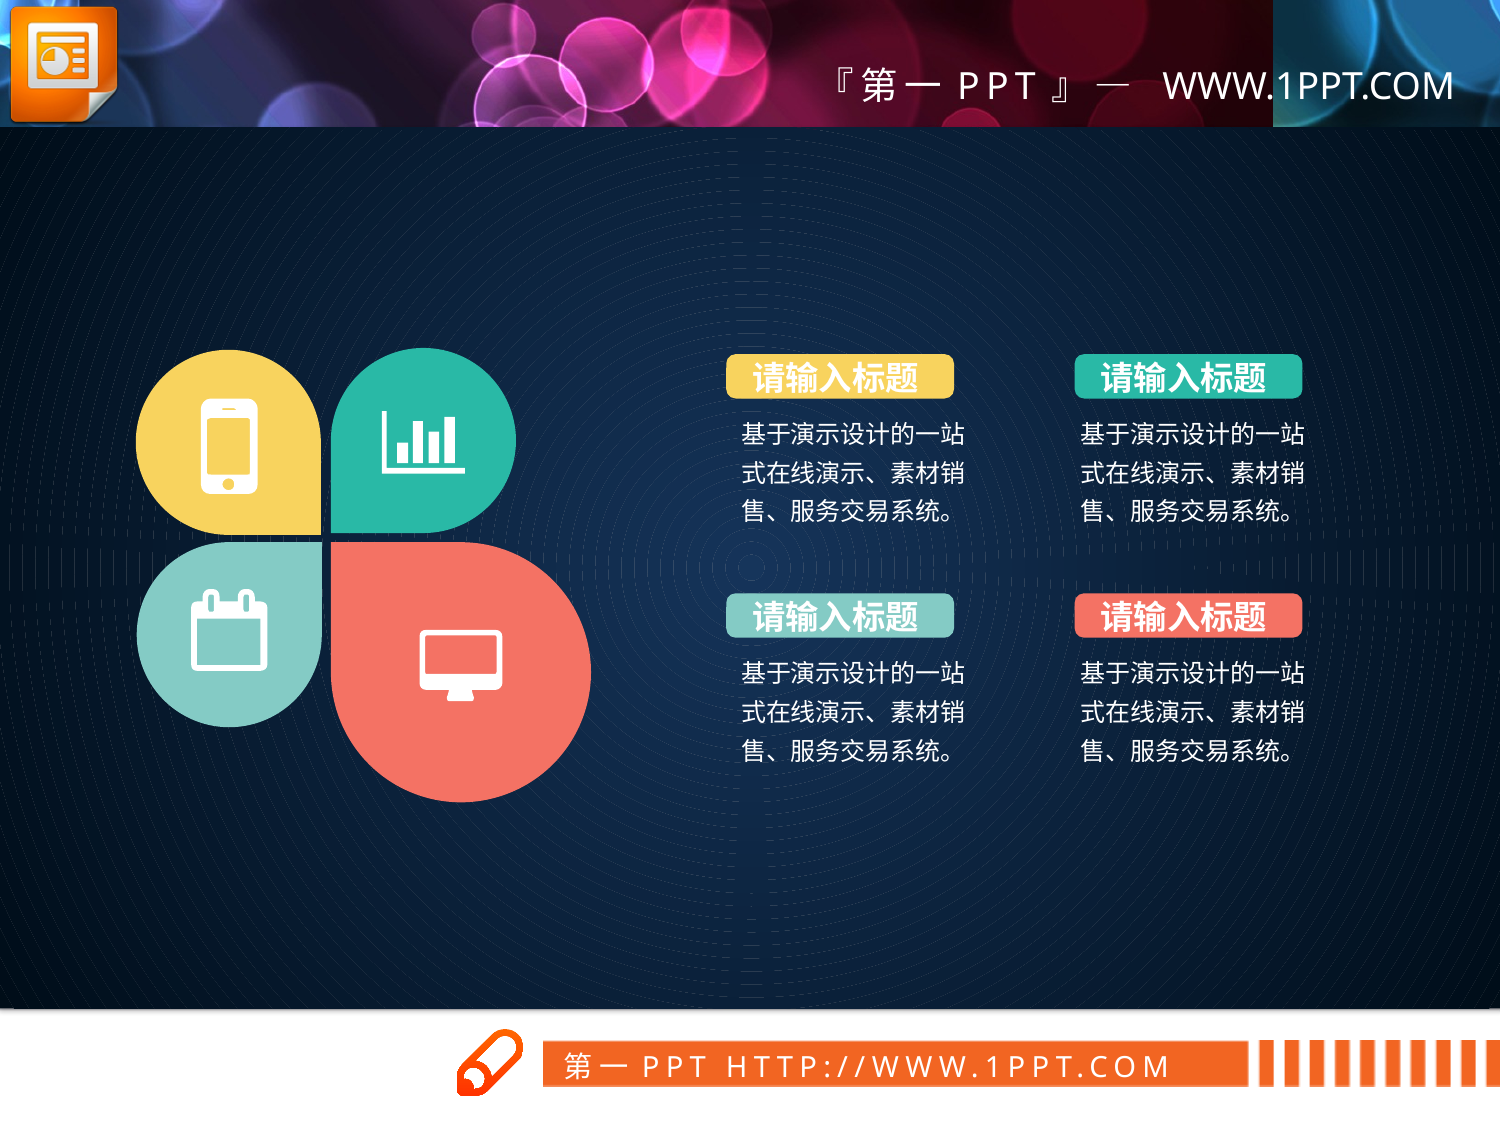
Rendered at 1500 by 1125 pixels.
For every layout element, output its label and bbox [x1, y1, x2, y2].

text_box [135, 347, 1343, 803]
picture [543, 1040, 1500, 1087]
picture [0, 0, 1500, 127]
